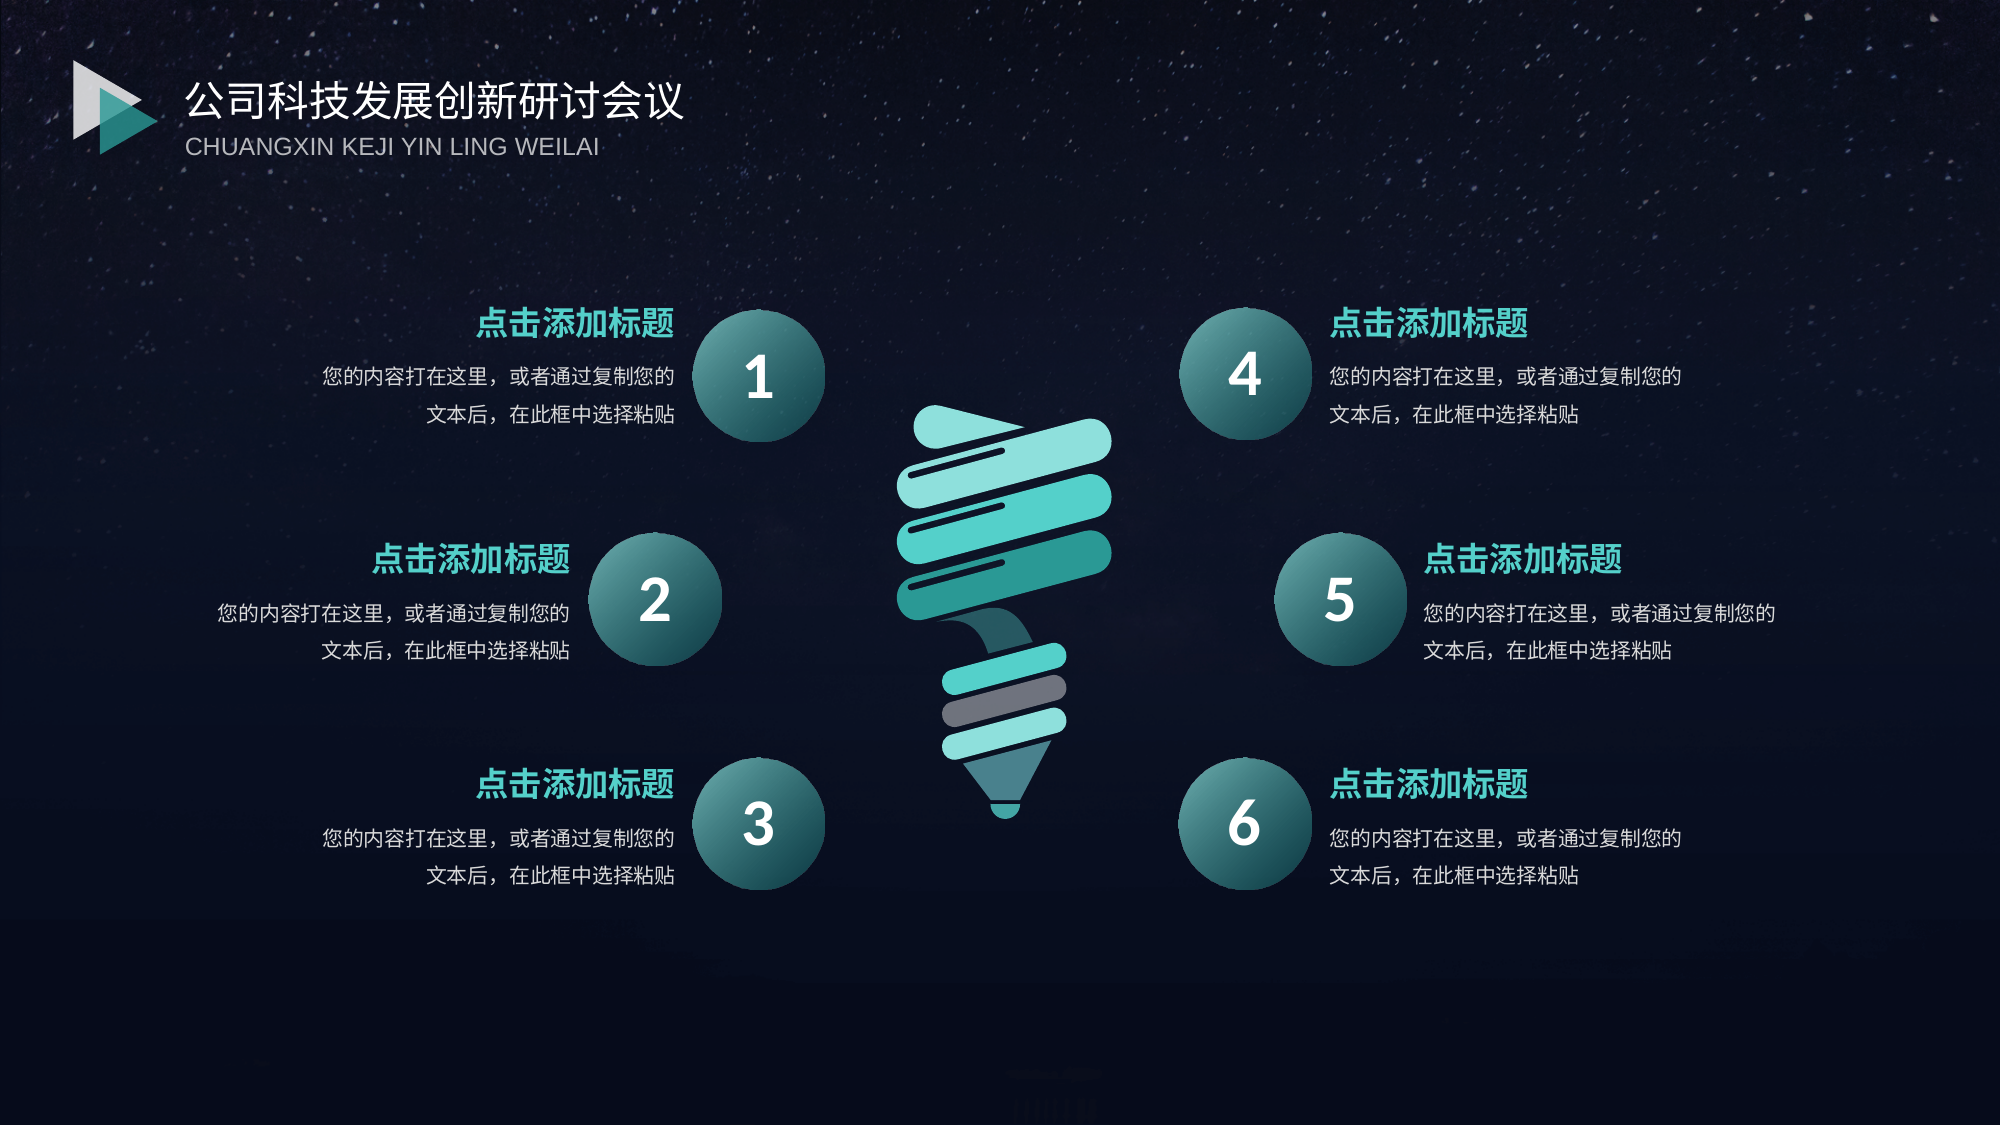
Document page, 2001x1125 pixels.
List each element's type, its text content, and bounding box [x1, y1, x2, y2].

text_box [1179, 294, 1711, 440]
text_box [189, 530, 721, 672]
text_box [73, 60, 158, 155]
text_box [1178, 755, 1711, 892]
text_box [294, 294, 825, 442]
text_box CHUANGXIN KEJI YIN LING WEILAI [169, 122, 699, 168]
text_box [1274, 530, 1805, 667]
picture [0, 0, 2000, 1125]
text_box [896, 405, 1112, 819]
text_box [294, 755, 825, 897]
text_box 公司科技发展创新研讨会议 [169, 67, 710, 132]
